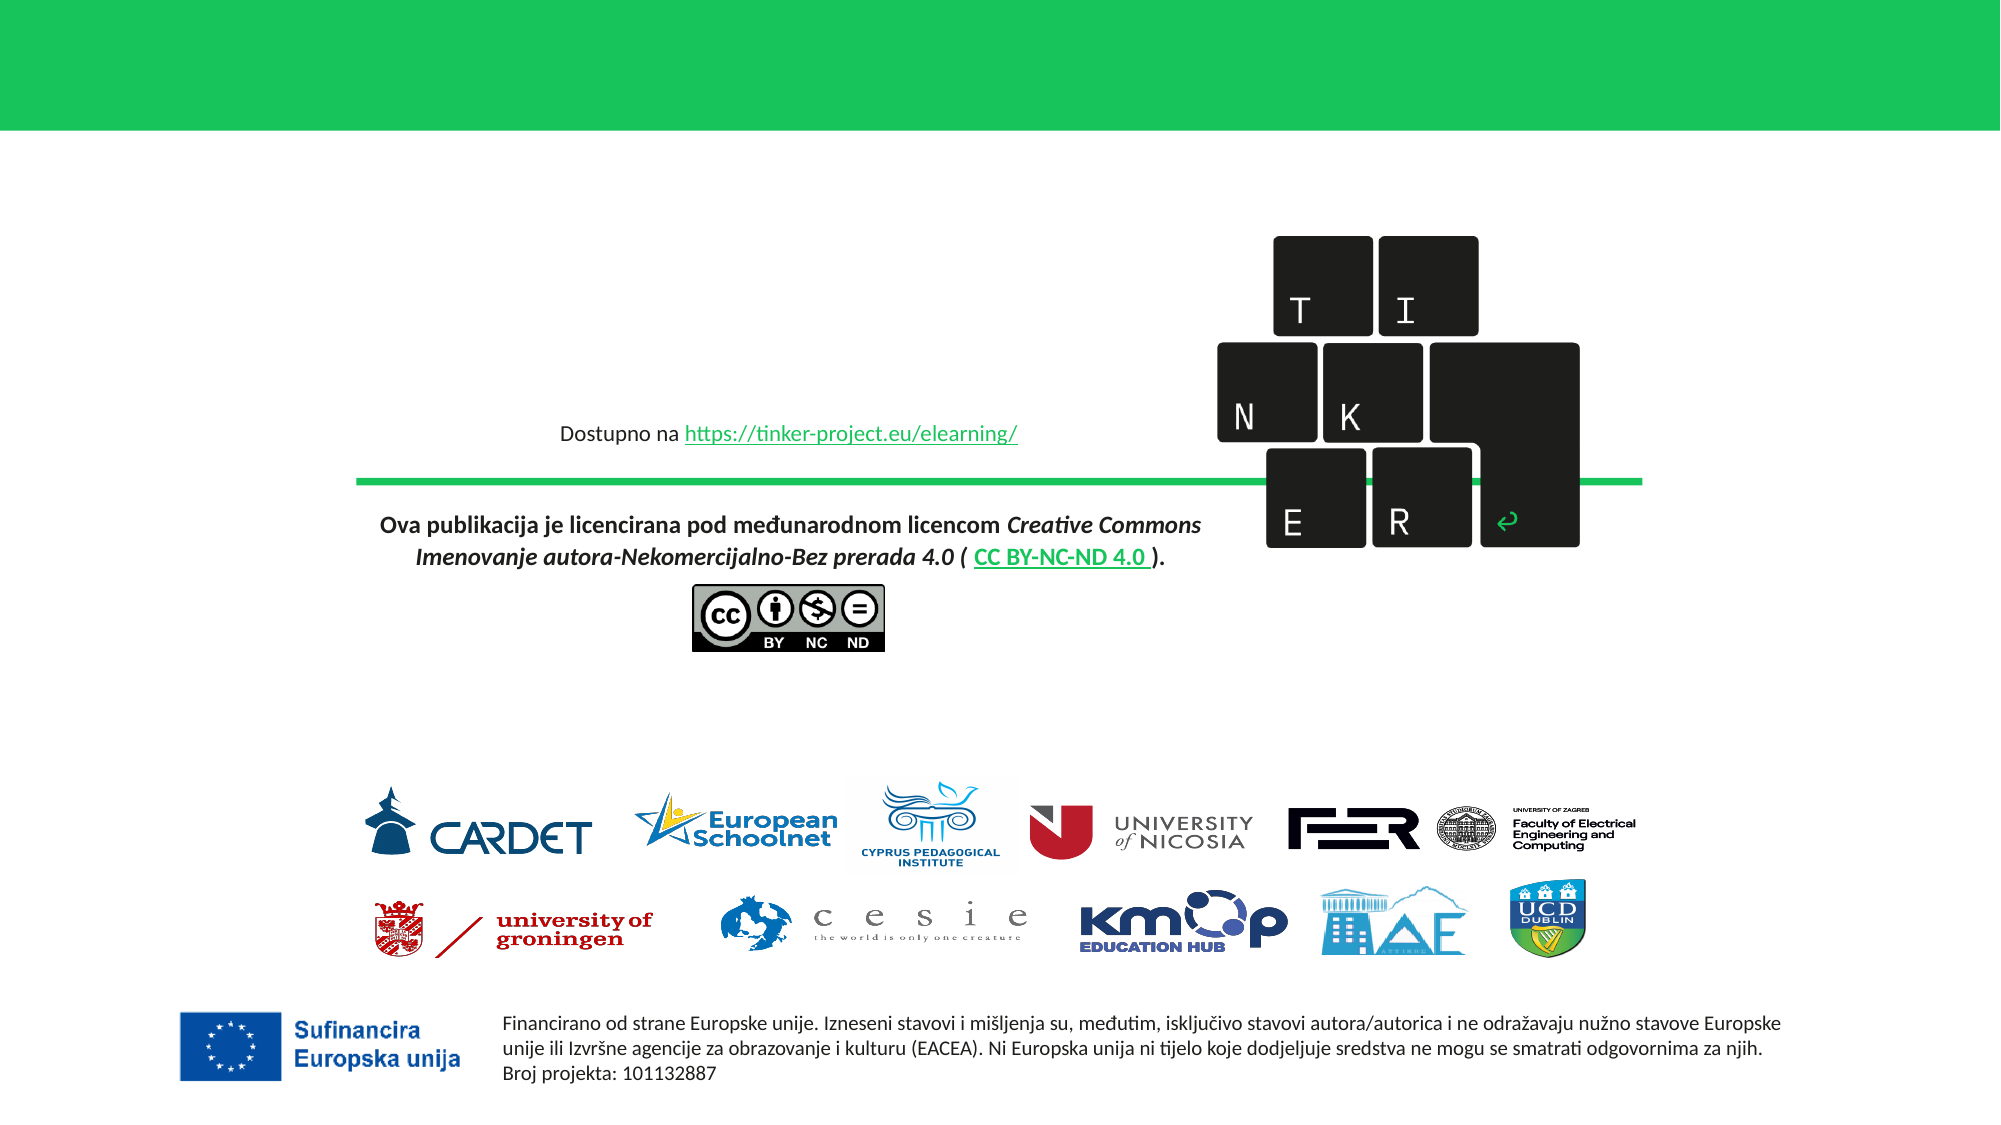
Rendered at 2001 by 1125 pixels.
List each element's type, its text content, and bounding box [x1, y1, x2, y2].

text_box Dostupno na https://tinker-project.eu/elearning/ [545, 402, 1066, 462]
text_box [357, 775, 1643, 959]
picture [1217, 236, 1580, 548]
text_box Ova publikacija je licencirana pod međunarodnom licencom Creative Commons Imenovanje autora-Nekomercijalno-Bez prerada 4.0 ( CC BY-NC-ND 4.0 ). [270, 491, 1253, 586]
picture [692, 584, 885, 652]
picture [168, 1008, 469, 1087]
